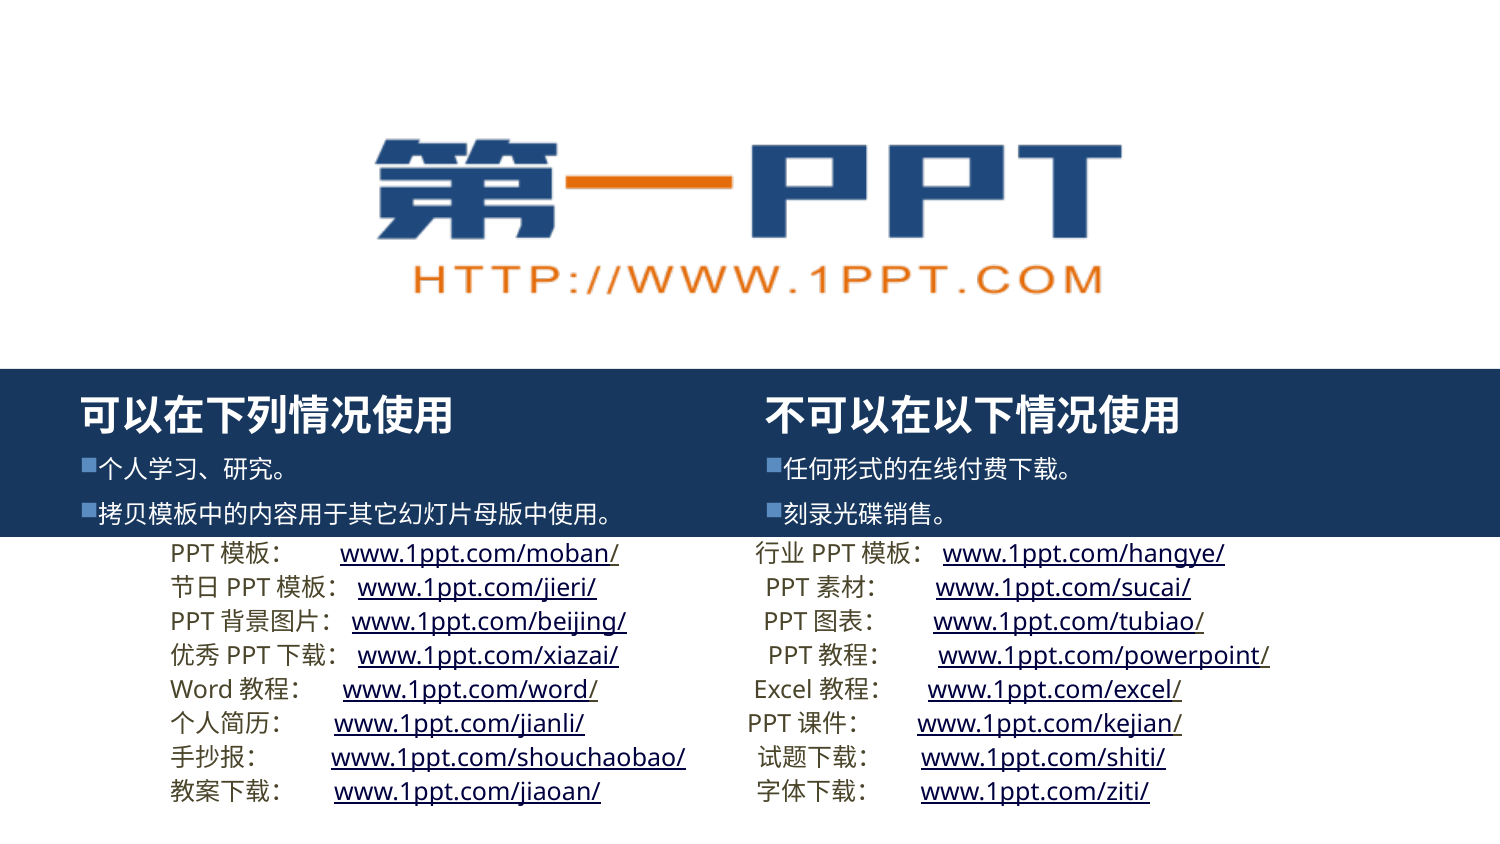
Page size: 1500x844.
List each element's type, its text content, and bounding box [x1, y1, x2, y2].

text_box 可以在下列情况使用 个人学习、研究。 拷贝模板中的内容用于其它幻灯片母版中使用。 [65, 381, 739, 529]
text_box 不可以在以下情况使用 任何形式的在线付费下载。 刻录光碟销售。 [750, 381, 1424, 529]
picture [264, 43, 1236, 334]
text_box [0, 368, 1500, 537]
text_box PPT模板： www.1ppt.com/moban/ 行业PPT模板：www.1ppt.com/hangye/ 节日PPT模板：www.1ppt.com/jieri/ PPT素材： www.1ppt.com/sucai/ PPT背景图片：www.1ppt.com/beijing/ PPT图表： www.1ppt.com/tubiao/ 优秀PPT下载：www.1ppt.com/xiazai/ PPT教程： www.1ppt.com/powerpoint/ Word教程： www.1ppt.com/word/ Excel教程： www.1ppt.com/excel/ 个人简历： www.1ppt.com/jianli/ PPT课件： www.1ppt.com/kejian/ 手抄报： www.1ppt.com/shouchaobao/ 试题下载： www.1ppt.com/shiti/ 教案下载： www.1ppt.com/jiaoan/ 字体下载： www.1ppt.com/ziti/ [153, 538, 1346, 808]
